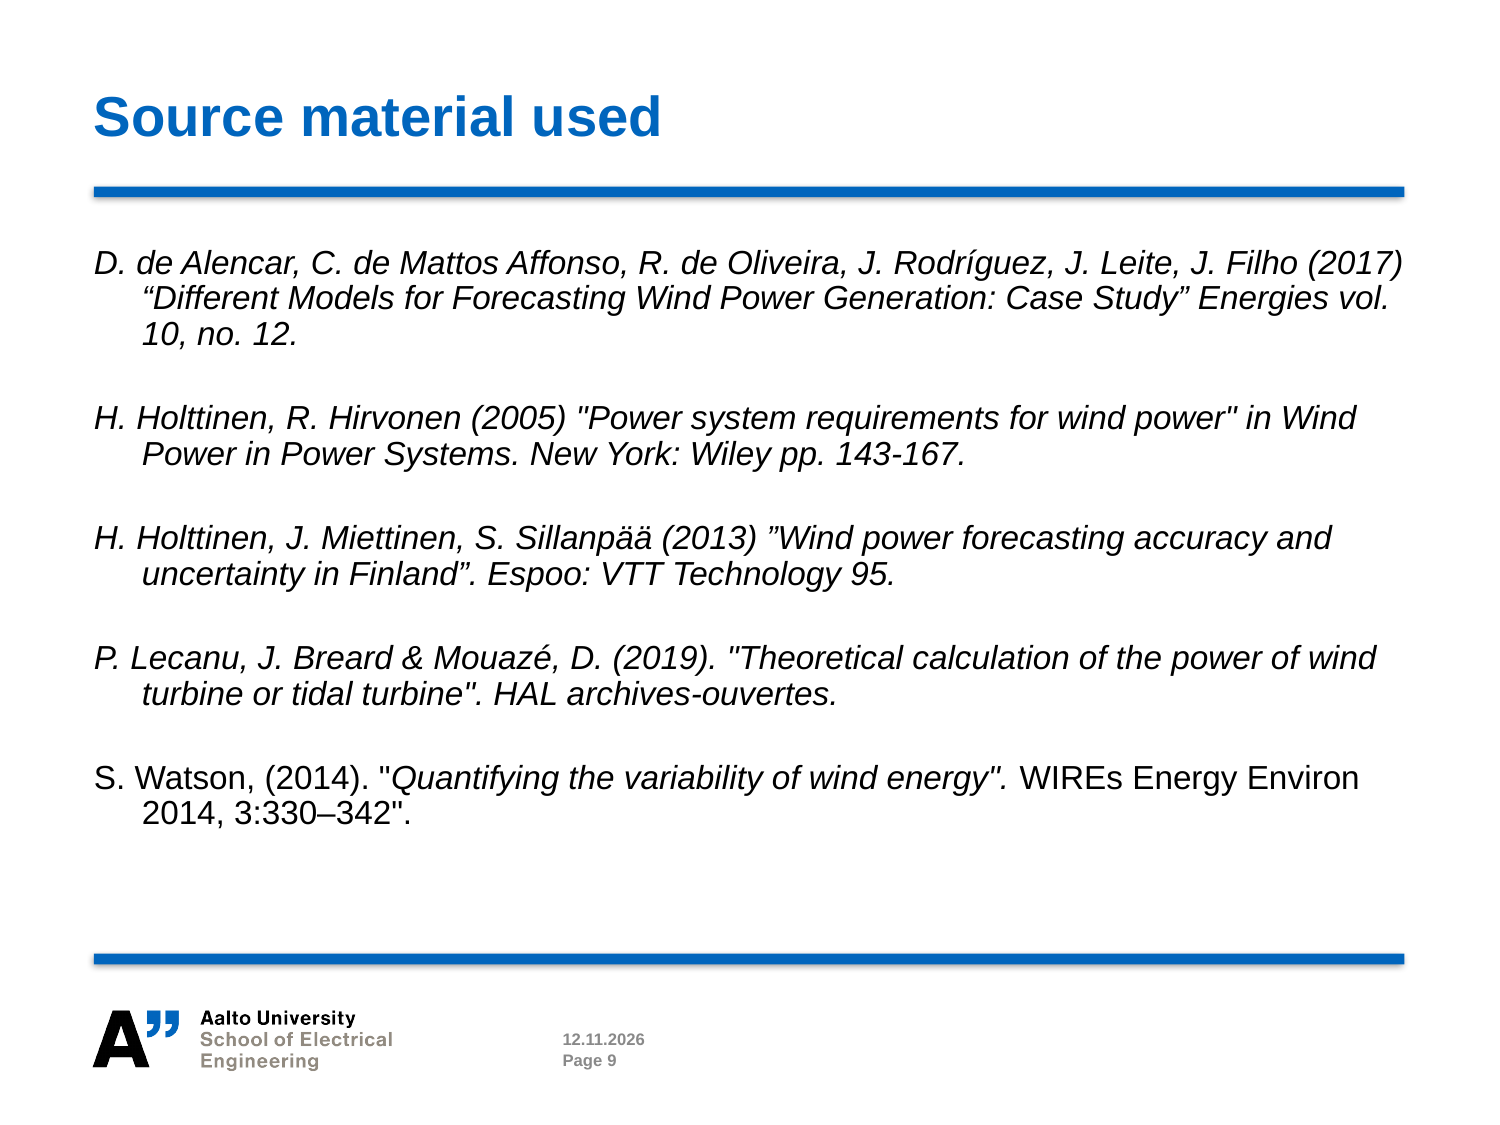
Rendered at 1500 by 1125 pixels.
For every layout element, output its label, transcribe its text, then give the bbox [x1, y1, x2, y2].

title Source material used [93, 80, 1369, 228]
slide_number Page 9 [562, 1050, 816, 1071]
picture [35, 953, 449, 1125]
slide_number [562, 1029, 816, 1050]
list D. de Alencar, C. de Mattos Affonso, R. de Oliveira, J. Rodríguez, J. Leite, J. Filho (2017) “Different Models for Forecasting Wind Power Generation: Case Study” Energies vol. 10, no. 12. H. Holttinen, R. Hirvonen (2005) "Power system requirements for wind power" in Wind Power in Power Systems. New York: Wiley pp. 143-167. H. Holttinen, J. Miettinen, S. Sillanpää (2013) ”Wind power forecasting accuracy and uncertainty in Finland”. Espoo: VTT Technology 95. P. Lecanu, J. Breard & Mouazé, D. (2019). "Theoretical calculation of the power of wind turbine or tidal turbine". HAL archives-ouvertes. S. Watson, (2014). "Quantifying the variability of wind energy". WIREs Energy Environ 2014, 3:330–342". [93, 245, 1429, 925]
